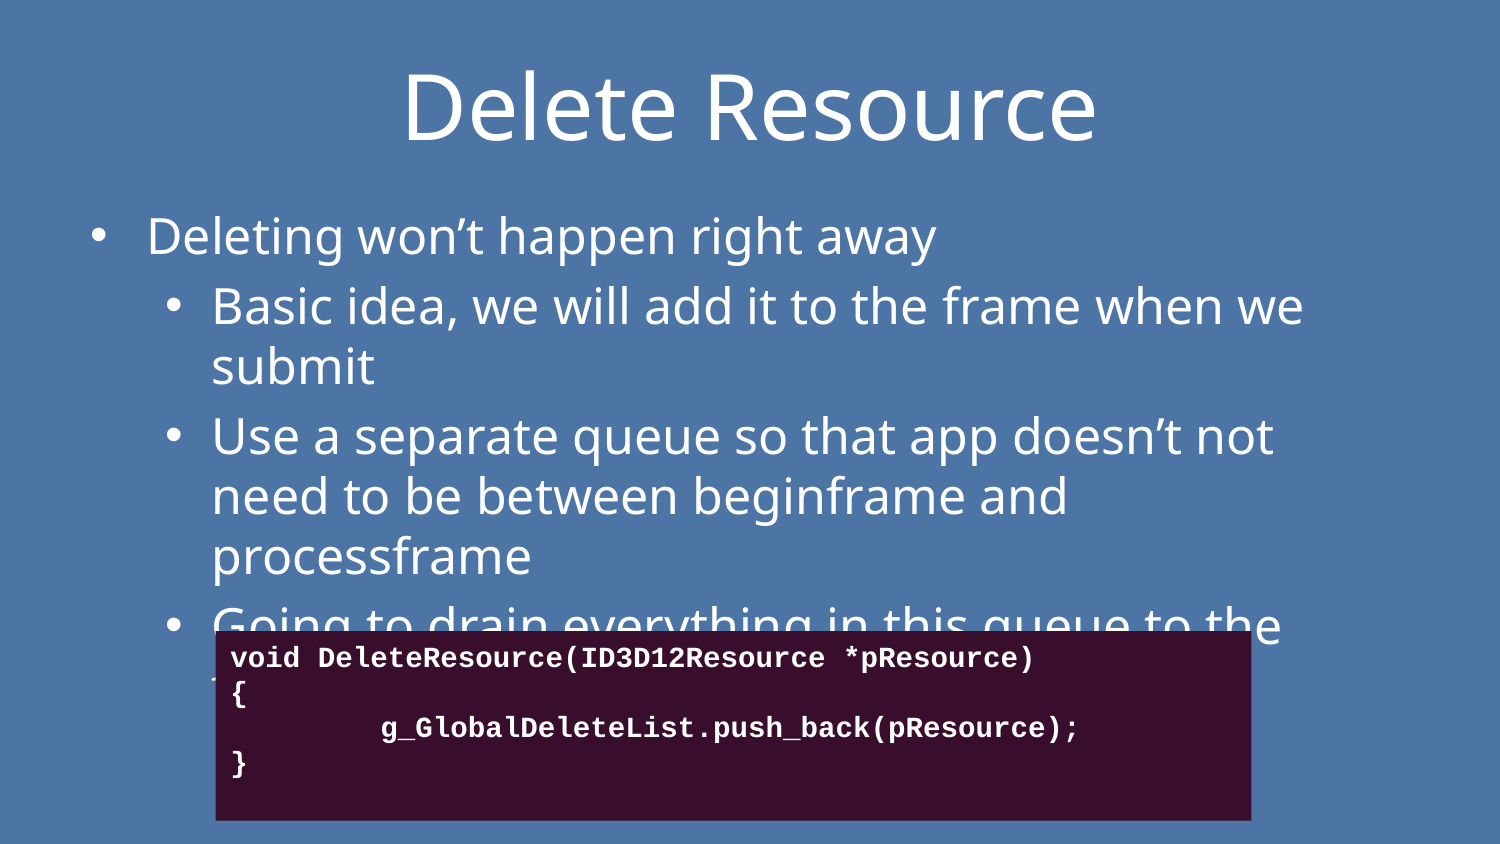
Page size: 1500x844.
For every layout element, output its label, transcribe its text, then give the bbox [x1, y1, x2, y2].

text_box void DeleteResource(ID3D12Resource *pResource) { g_GlobalDeleteList.push_back(pResource); } [215, 631, 1252, 821]
title Delete Resource [75, 33, 1425, 175]
list Deleting won’t happen right away Basic idea, we will add it to the frame when we submit Use a separate queue so that app doesn’t not need to be between beginframe and processframe Going to drain everything in this queue to the frame data at the submit time [75, 196, 1393, 611]
